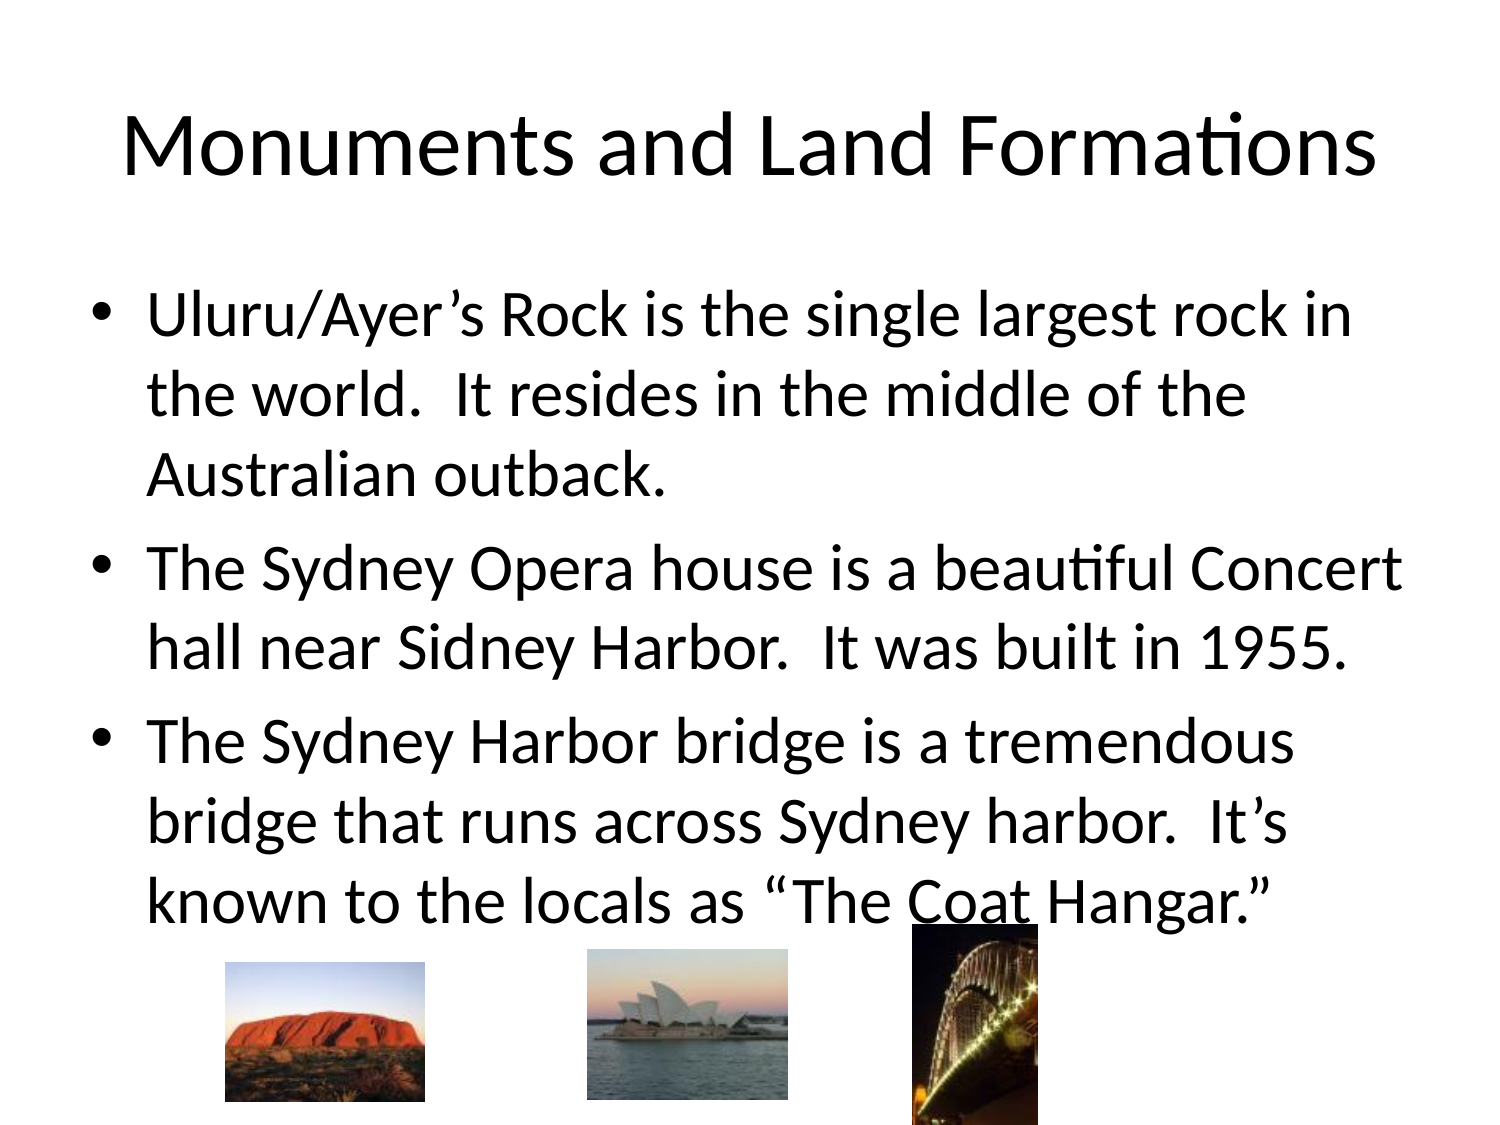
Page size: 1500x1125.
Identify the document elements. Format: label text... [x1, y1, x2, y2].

picture [224, 962, 426, 1102]
title Monuments and Land Formations [75, 45, 1425, 233]
picture [912, 924, 1038, 1125]
list Uluru/Ayer’s Rock is the single largest rock in the world. It resides in the middle of the Australian outback. The Sydney Opera house is a beautiful Concert hall near Sidney Harbor. It was built in 1955. The Sydney Harbor bridge is a tremendous bridge that runs across Sydney harbor. It’s known to the locals as “The Coat Hangar.” [75, 262, 1425, 1005]
picture [587, 949, 788, 1101]
